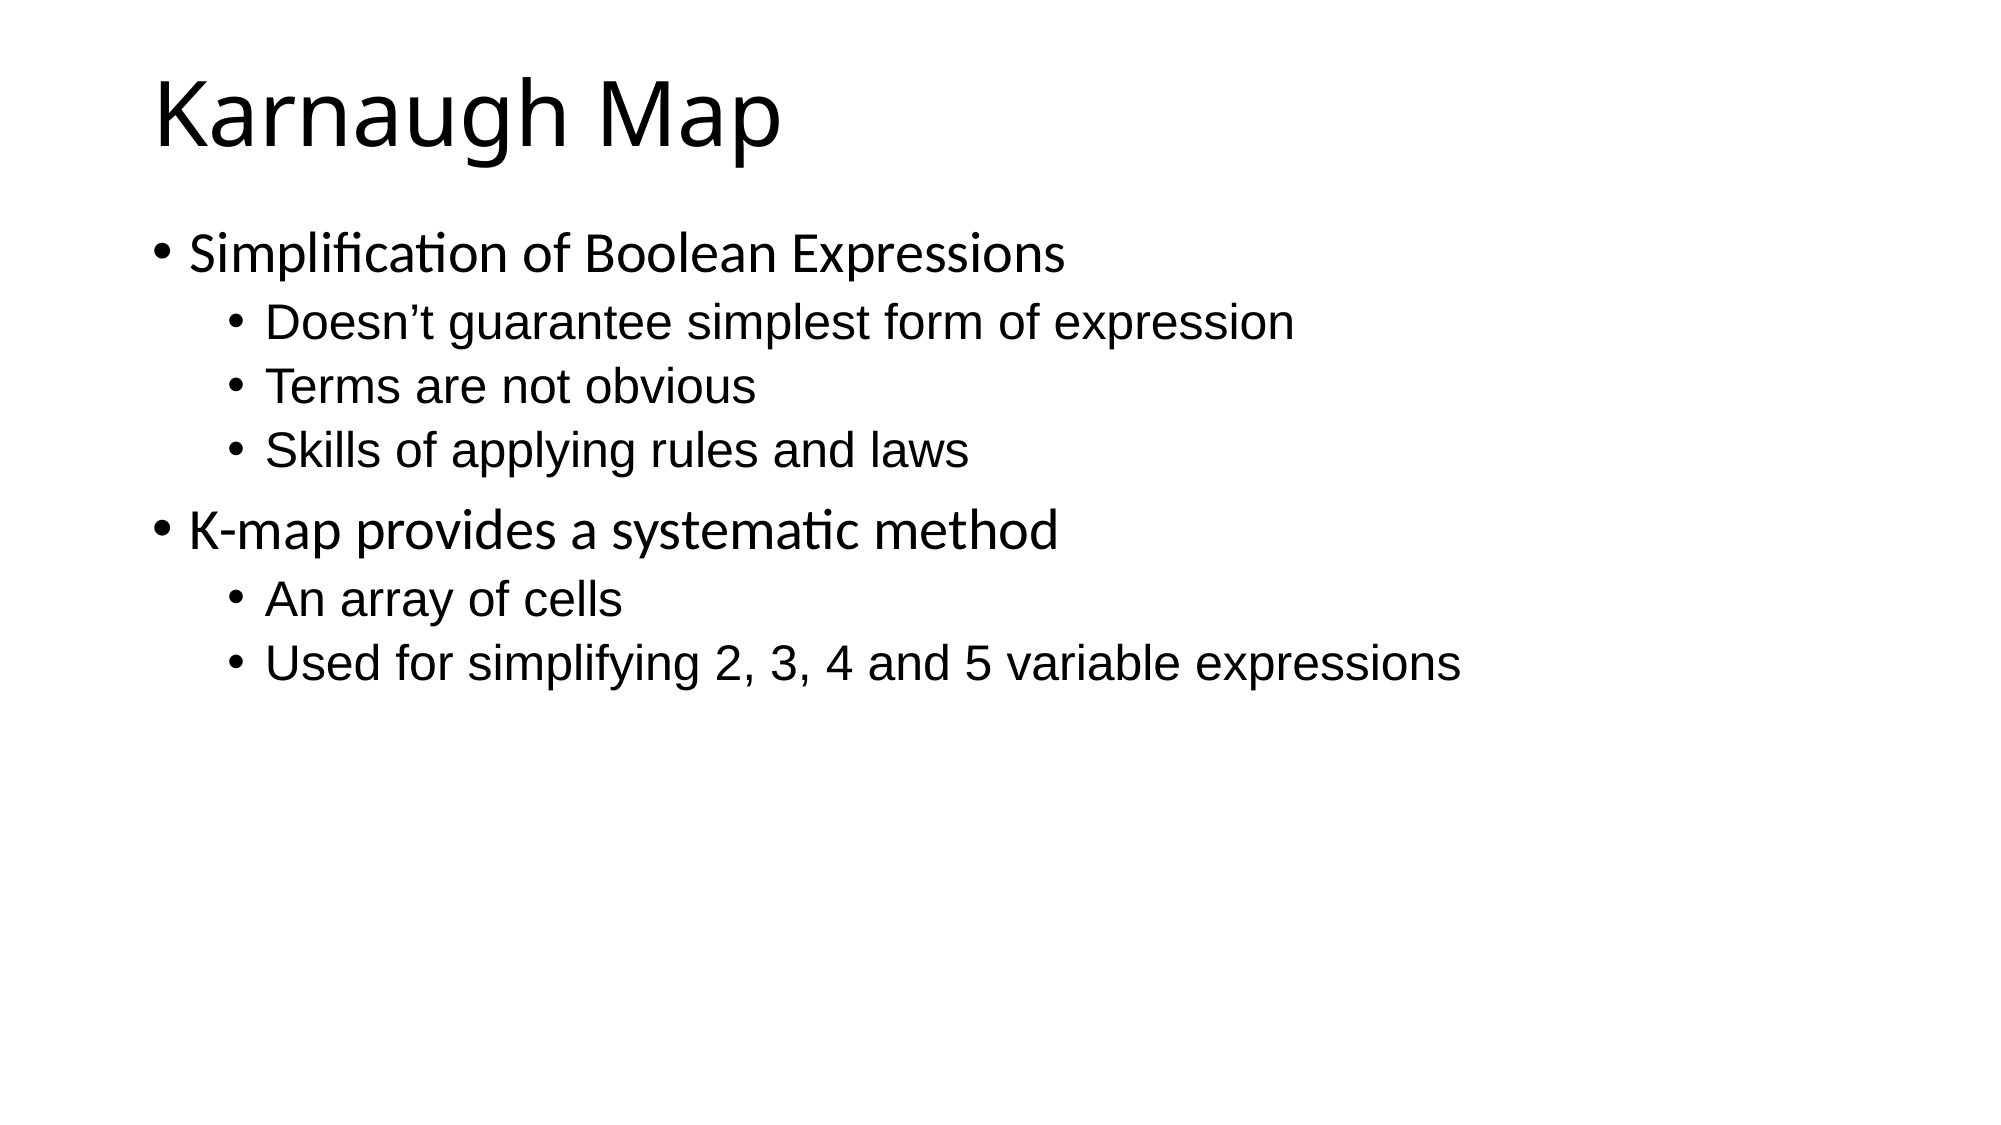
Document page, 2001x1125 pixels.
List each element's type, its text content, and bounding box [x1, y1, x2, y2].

title Karnaugh Map [137, 59, 1863, 174]
list Simplification of Boolean Expressions Doesn’t guarantee simplest form of expression Terms are not obvious Skills of applying rules and laws K-map provides a systematic method An array of cells Used for simplifying 2, 3, 4 and 5 variable expressions [137, 215, 1863, 1014]
